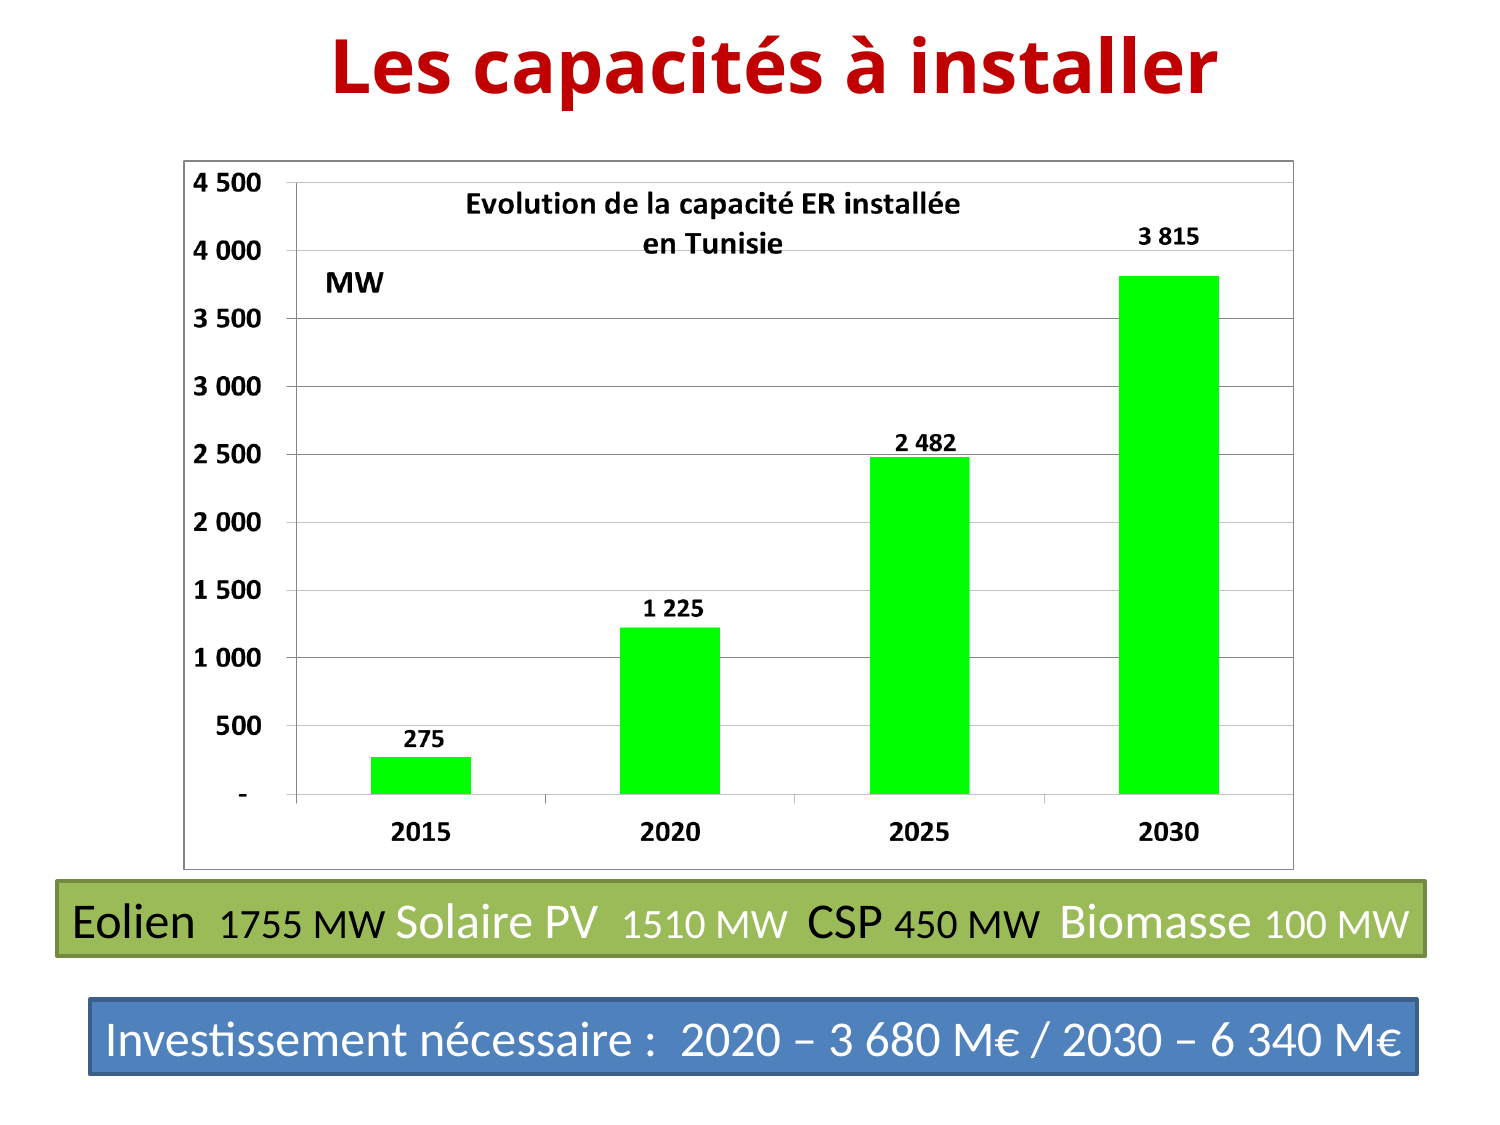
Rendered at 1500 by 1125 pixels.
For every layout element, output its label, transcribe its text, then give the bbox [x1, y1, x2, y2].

table_header Les capacités à installer [25, 25, 1500, 119]
picture [182, 160, 1294, 870]
text_box Investissement nécessaire : 2020 – 3 680 M€ / 2030 – 6 340 M€ [88, 997, 1419, 1076]
text_box Eolien 1755 MW Solaire PV 1510 MW CSP 450 MW Biomasse 100 MW [55, 879, 1427, 958]
